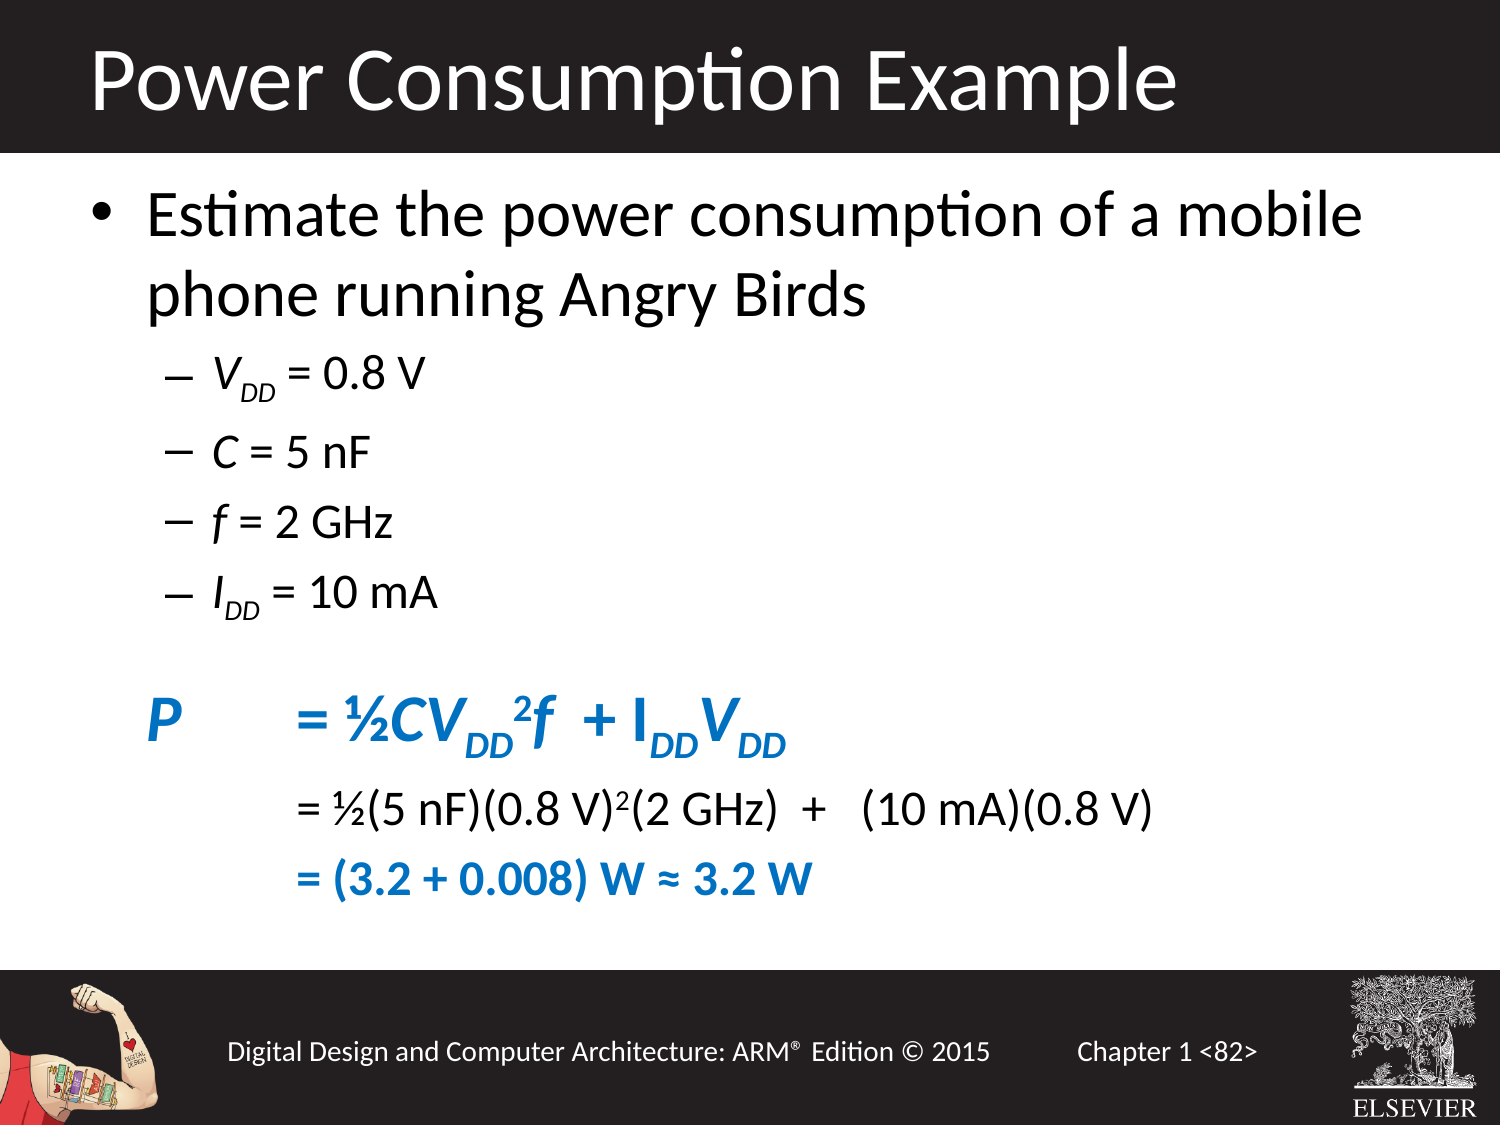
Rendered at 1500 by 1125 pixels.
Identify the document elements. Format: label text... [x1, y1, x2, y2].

text_box Power Consumption Example [75, 11, 1375, 136]
picture [1350, 974, 1477, 1117]
list Estimate the power consumption of a mobile phone running Angry Birds VDD = 0.8 V C = 5 nF f = 2 GHz IDD = 10 mA P = ½CVDD2f + IDDVDD = ½(5 nF)(0.8 V)2(2 GHz) + (10 mA)(0.8 V) = (3.2 + 0.008) W ≈ 3.2 W [75, 162, 1425, 1025]
picture [0, 979, 163, 1125]
